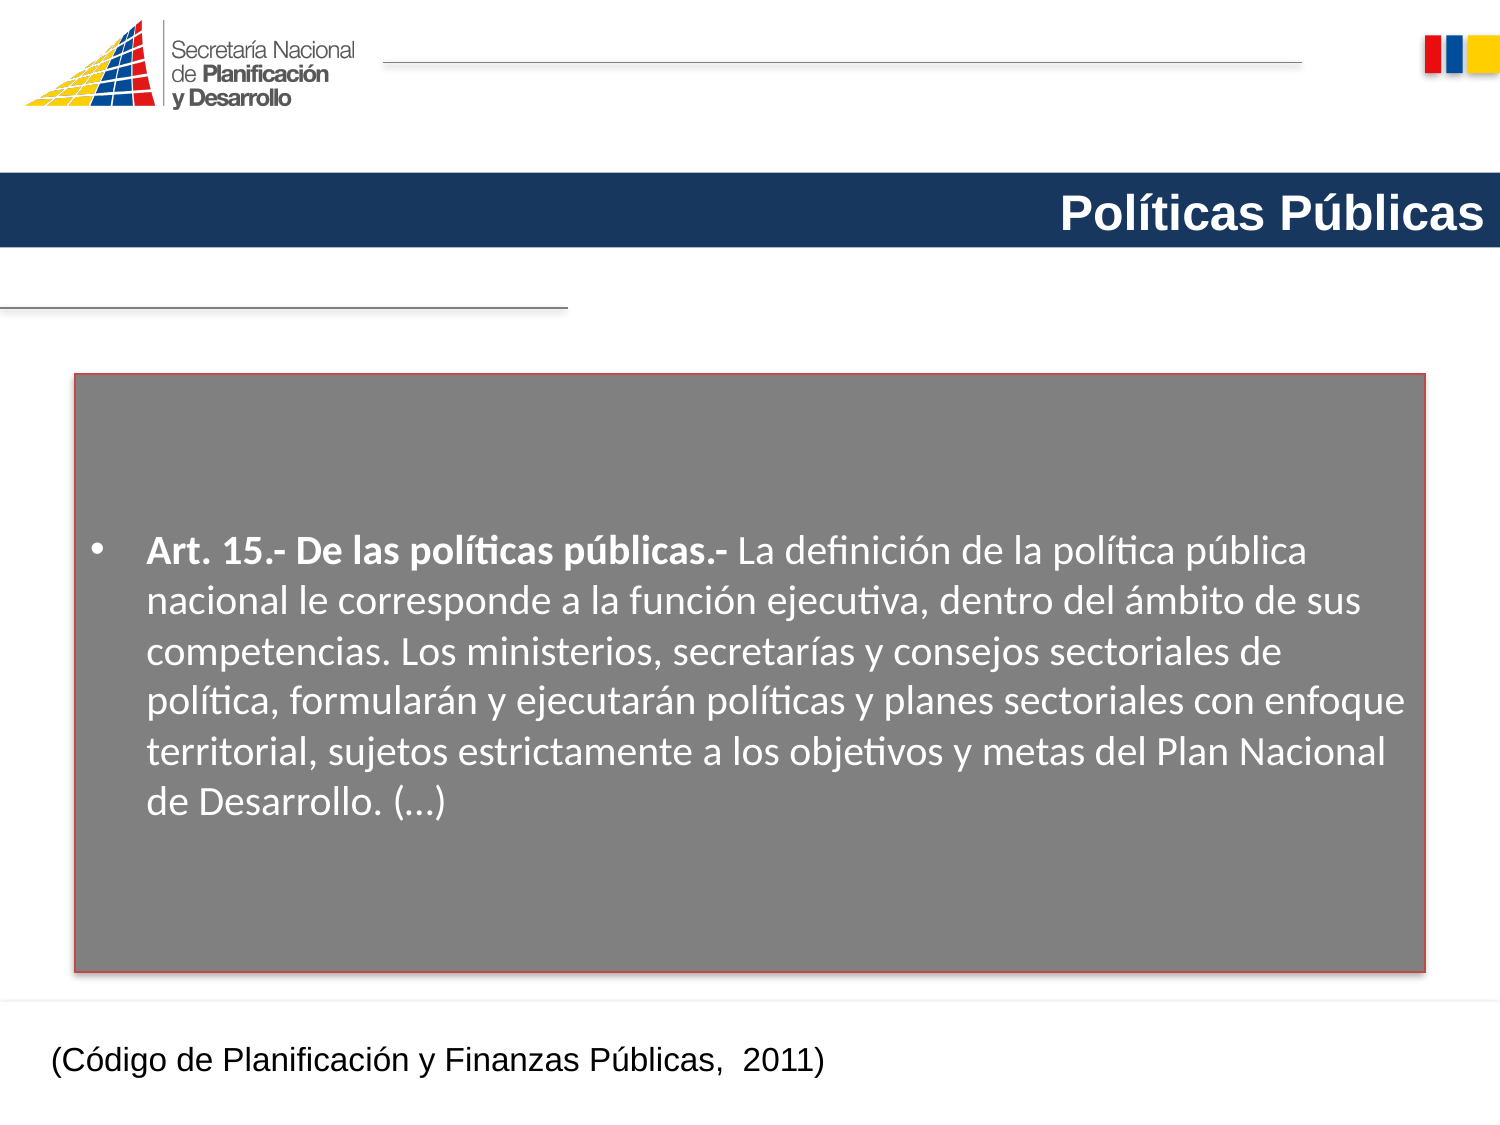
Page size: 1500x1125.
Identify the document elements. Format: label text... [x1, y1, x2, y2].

text_box (Código de Planificación y Finanzas Públicas, 2011) [36, 1030, 878, 1086]
text_box Políticas Públicas [0, 172, 1500, 248]
list Art. 15.- De las políticas públicas.- La definición de la política pública nacional le corresponde a la función ejecutiva, dentro del ámbito de sus competencias. Los ministerios, secretarías y consejos sectoriales de política, formularán y ejecutarán políticas y planes sectoriales con enfoque territorial, sujetos estrictamente a los objetivos y metas del Plan Nacional de Desarrollo. (…) [74, 373, 1426, 973]
picture [25, 20, 354, 110]
